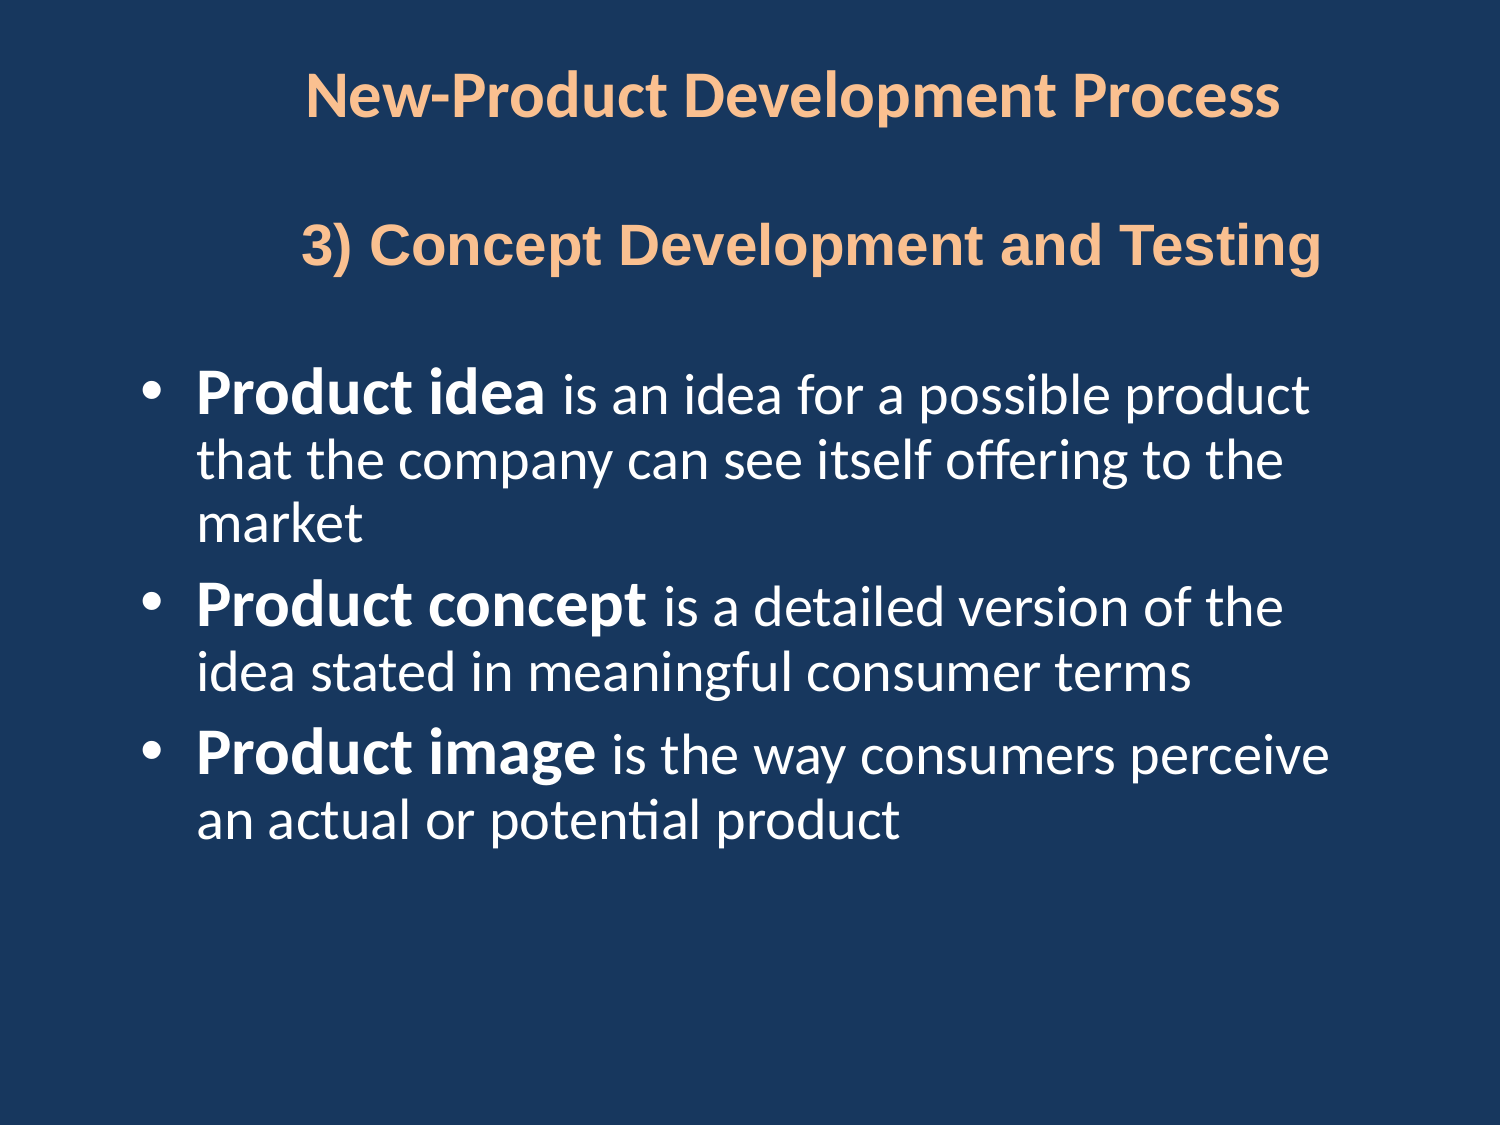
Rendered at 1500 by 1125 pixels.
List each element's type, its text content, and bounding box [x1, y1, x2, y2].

list 3) Concept Development and Testing [225, 200, 1400, 300]
title New-Product Development Process [87, 0, 1500, 188]
list Product idea is an idea for a possible product that the company can see itself offering to the market Product concept is a detailed version of the idea stated in meaningful consumer terms Product image is the way consumers perceive an actual or potential product [125, 350, 1388, 1025]
